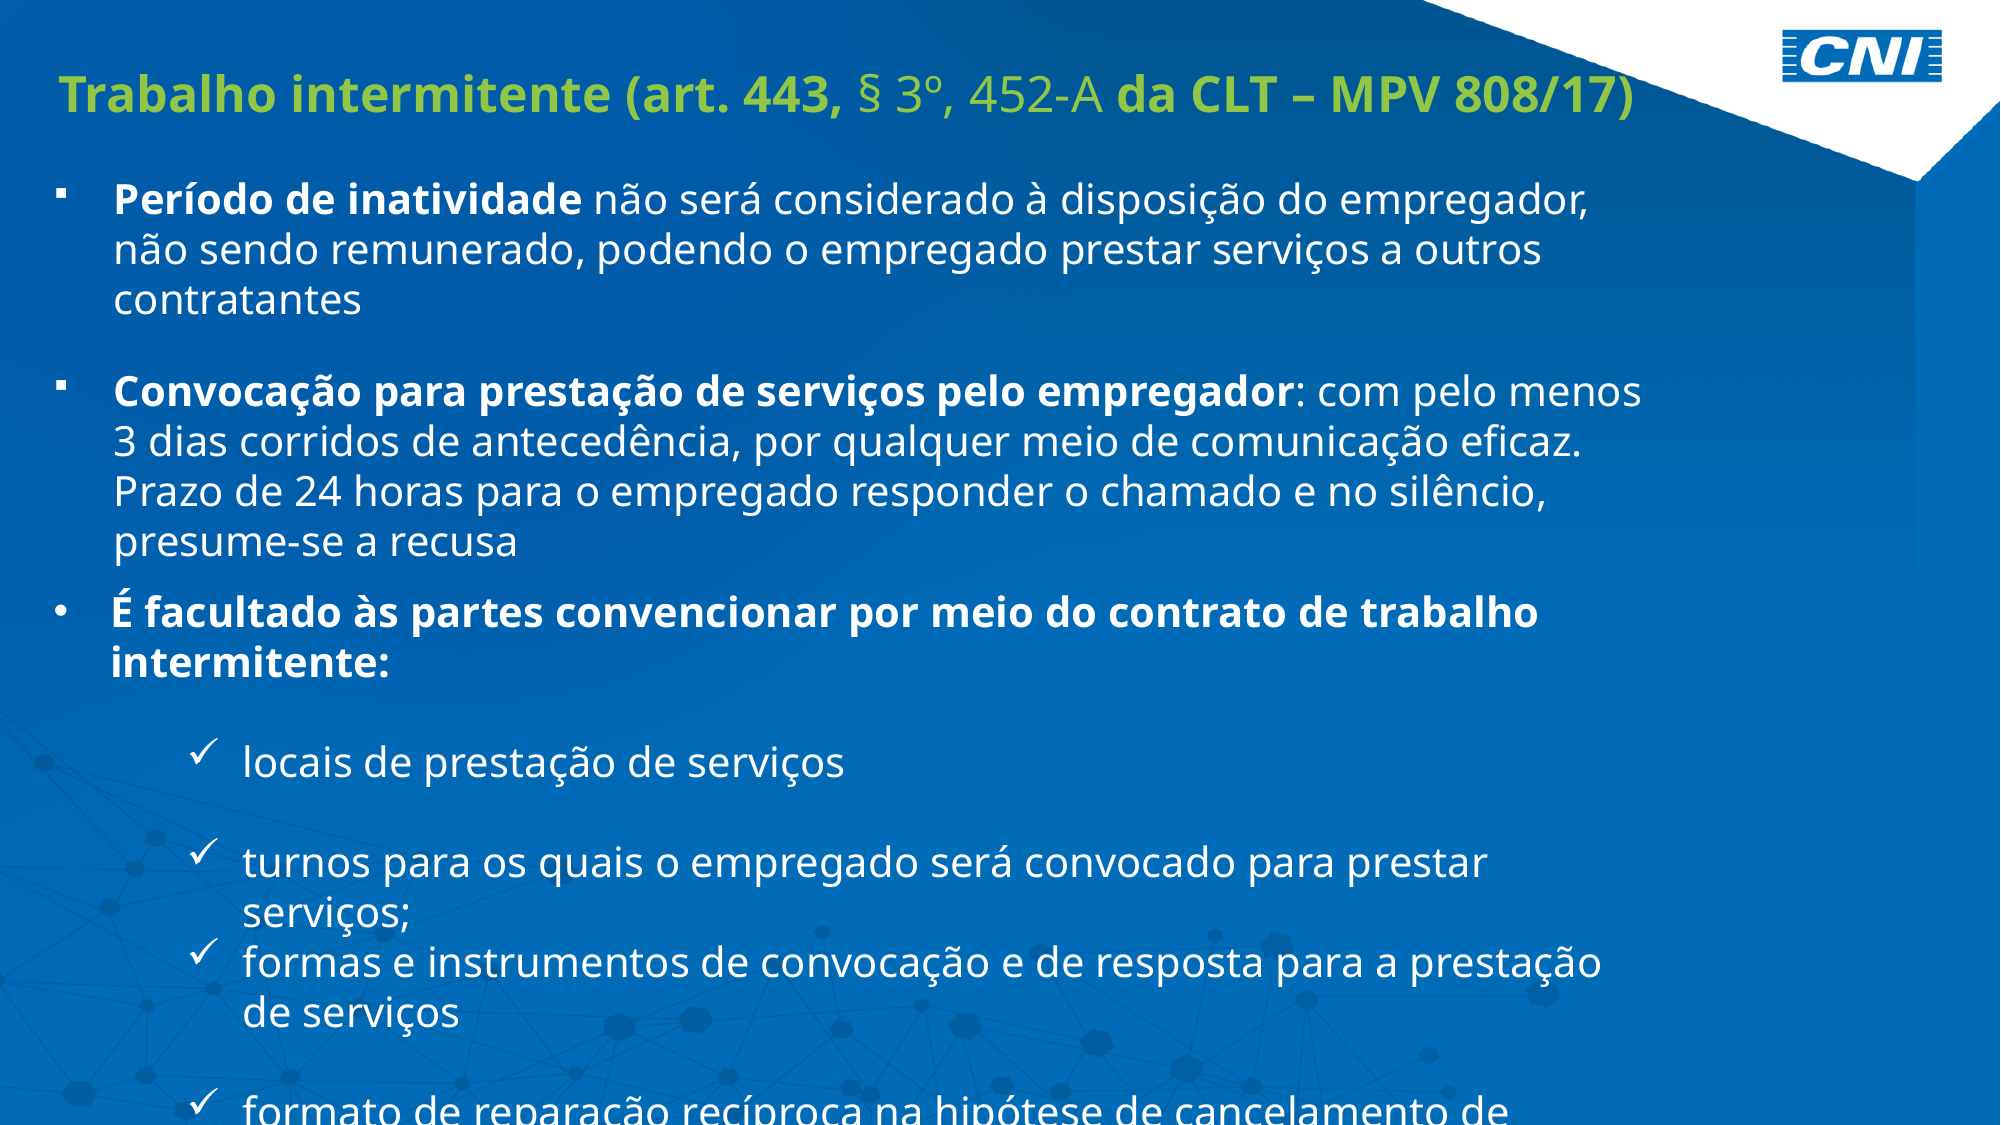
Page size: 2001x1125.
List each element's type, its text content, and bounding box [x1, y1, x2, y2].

text_box Trabalho intermitente (art. 443, § 3º, 452-A da CLT – MPV 808/17) [39, 53, 1794, 133]
text_box Período de inatividade não será considerado à disposição do empregador, não sendo remunerado, podendo o empregado prestar serviços a outros contratantes Convocação para prestação de serviços pelo empregador: com pelo menos 3 dias corridos de antecedência, por qualquer meio de comunicação eficaz. Prazo de 24 horas para o empregado responder o chamado e no silêncio, presume-se a recusa É facultado às partes convencionar por meio do contrato de trabalho intermitente: locais de prestação de serviços turnos para os quais o empregado será convocado para prestar serviços; formas e instrumentos de convocação e de resposta para a prestação de serviços formato de reparação recíproca na hipótese de cancelamento de serviços previamente agendados [39, 165, 1658, 1125]
picture [0, 0, 2000, 1125]
